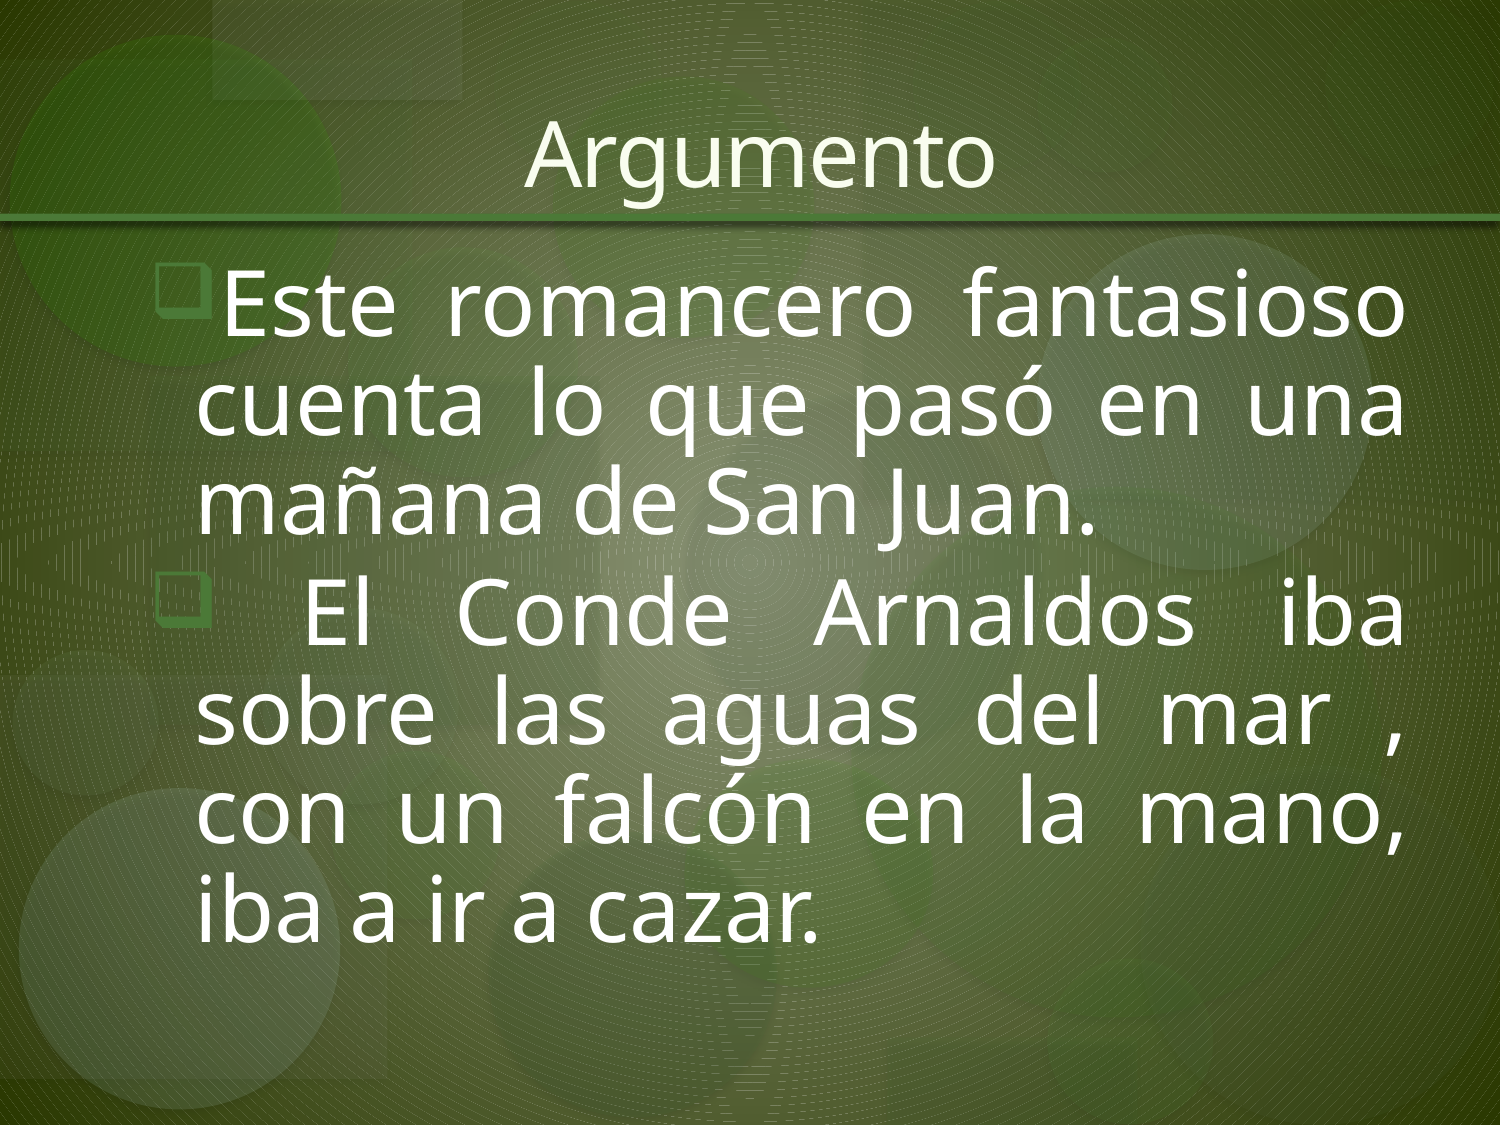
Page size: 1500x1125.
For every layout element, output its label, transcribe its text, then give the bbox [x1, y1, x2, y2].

title Argumento [75, 26, 1425, 214]
list Este romancero fantasioso cuenta lo que pasó en una mañana de San Juan. El Conde Arnaldos iba sobre las aguas del mar , con un falcón en la mano, iba a ir a cazar. [75, 249, 1425, 1000]
